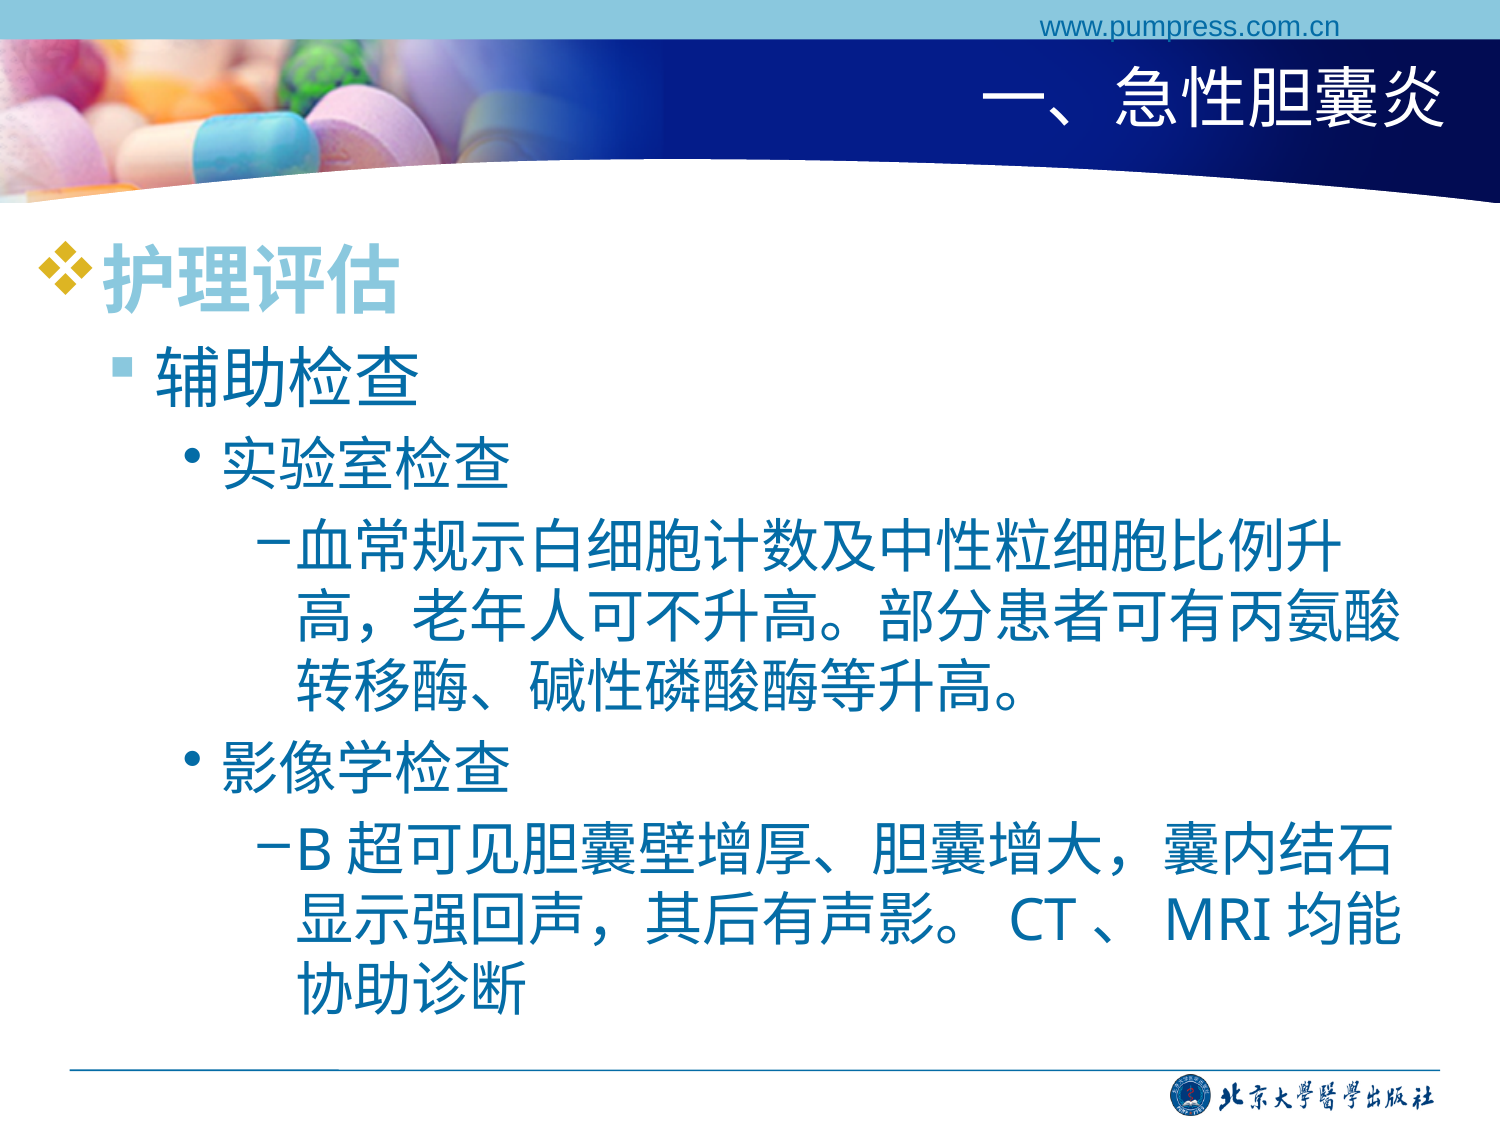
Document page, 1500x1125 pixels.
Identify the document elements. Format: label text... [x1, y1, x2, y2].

title 一、急性胆囊炎 [137, 49, 1463, 143]
slide_number www.pumpress.com.cn [1025, 0, 1463, 38]
picture [0, 40, 1500, 203]
picture [1170, 1074, 1436, 1118]
list 护理评估 辅助检查 实验室检查 血常规示白细胞计数及中性粒细胞比例升高，老年人可不升高。部分患者可有丙氨酸转移酶、碱性磷酸酶等升高。 影像学检查 B超可见胆囊壁增厚、胆囊增大，囊内结石显示强回声，其后有声影。CT、MRI均能协助诊断 [17, 224, 1468, 1026]
